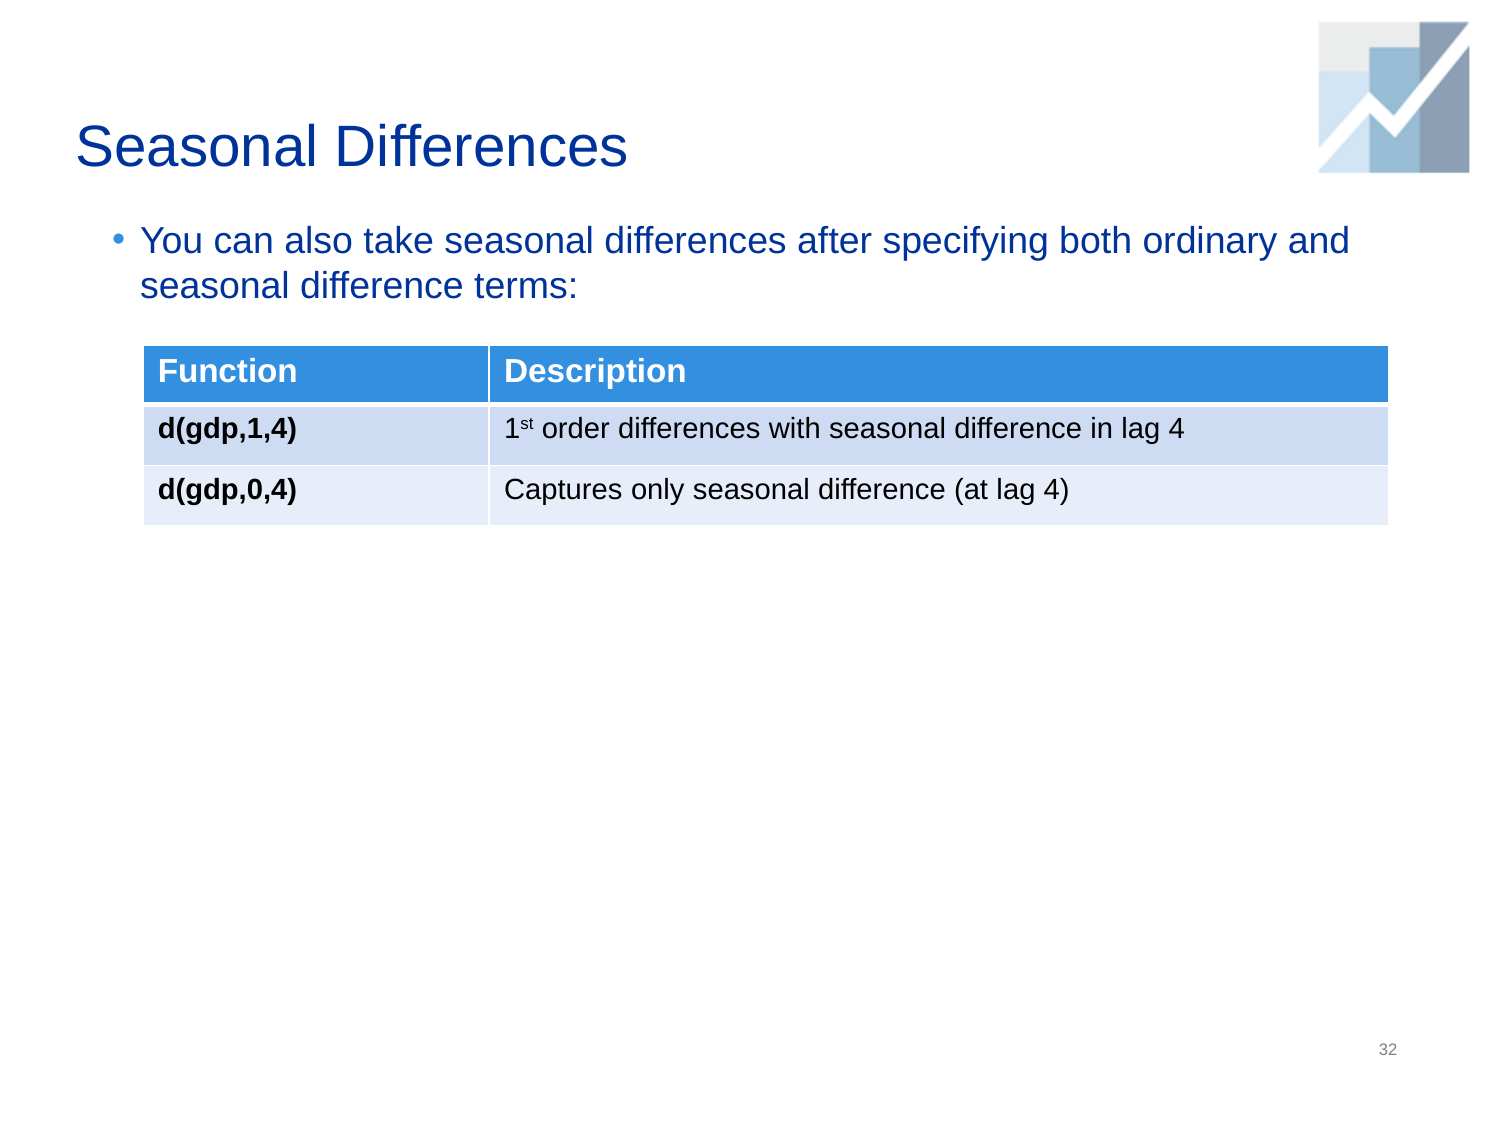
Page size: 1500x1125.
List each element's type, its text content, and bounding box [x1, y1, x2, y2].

slide_number 32 [1262, 1015, 1413, 1067]
table_cell 1st order differences with seasonal difference in lag 4 [490, 407, 1388, 465]
table_cell d(gdp,0,4) [144, 466, 488, 525]
picture [1300, 11, 1479, 181]
table_header Function [144, 346, 488, 402]
table_cell Captures only seasonal difference (at lag 4) [490, 466, 1388, 525]
table_cell d(gdp,1,4) [144, 407, 488, 465]
table_header Description [490, 346, 1388, 402]
text_box You can also take seasonal differences after specifying both ordinary and seasonal difference terms: [97, 208, 1420, 317]
text_box Seasonal Differences [60, 0, 1295, 186]
